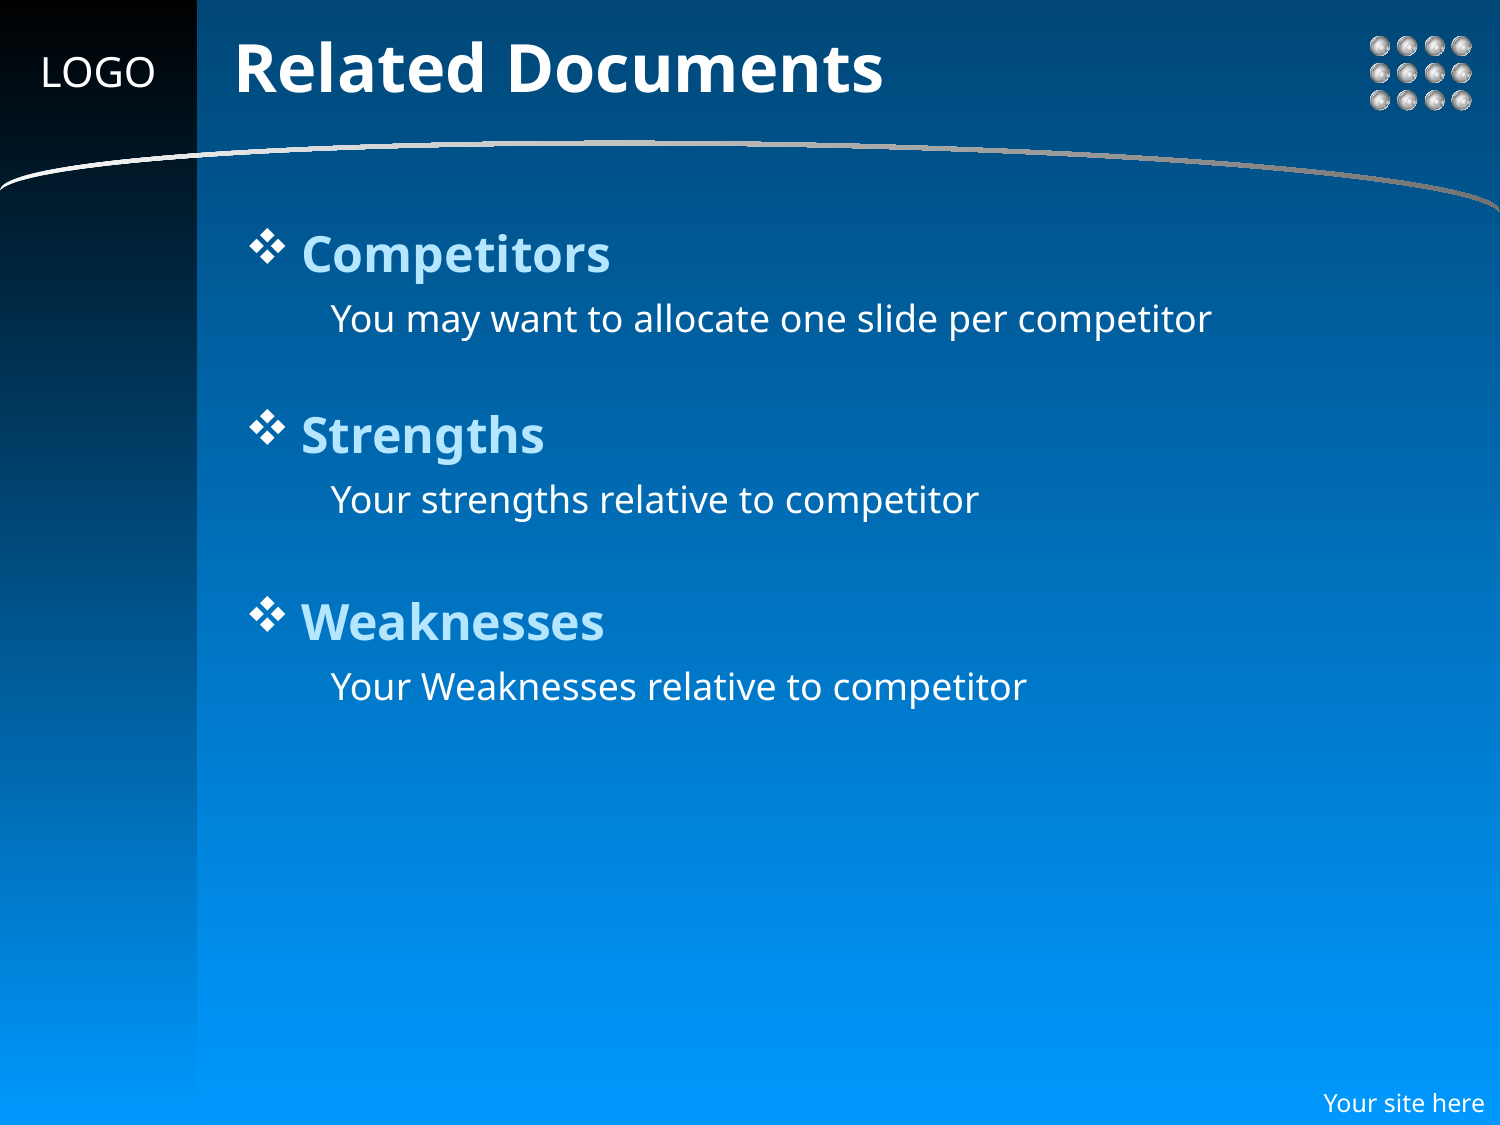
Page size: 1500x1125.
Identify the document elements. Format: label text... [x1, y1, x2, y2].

list Competitors You may want to allocate one slide per competitor Strengths Your strengths relative to competitor Weaknesses Your Weaknesses relative to competitor [229, 215, 1500, 1029]
title Related Documents [218, 15, 1356, 117]
